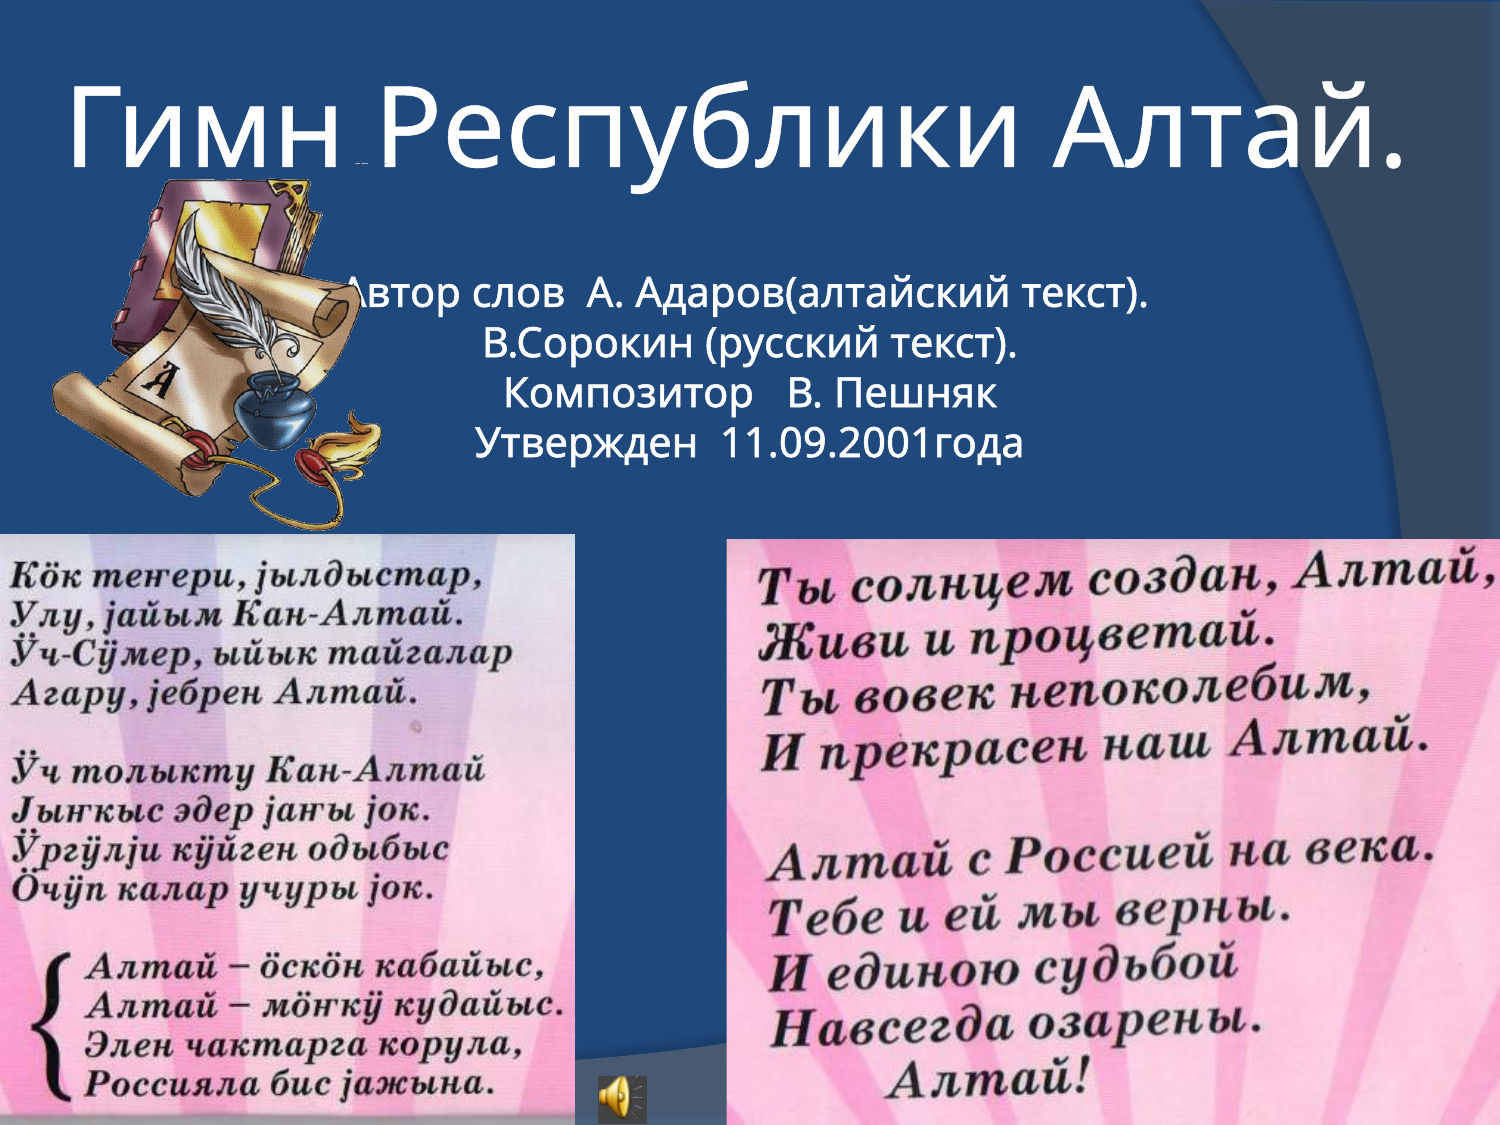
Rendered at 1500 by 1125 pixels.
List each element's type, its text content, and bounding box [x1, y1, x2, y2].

text_box Автор слов А. Адаров(алтайский текст). В.Сорокин (русский текст). Композитор В. Пешняк Утвержден 11.09.2001года [391, 257, 1383, 473]
text_box Гимн Республики Алтай. [48, 46, 1425, 197]
picture [597, 1074, 648, 1125]
picture [0, 163, 575, 1125]
picture [726, 538, 1500, 1125]
